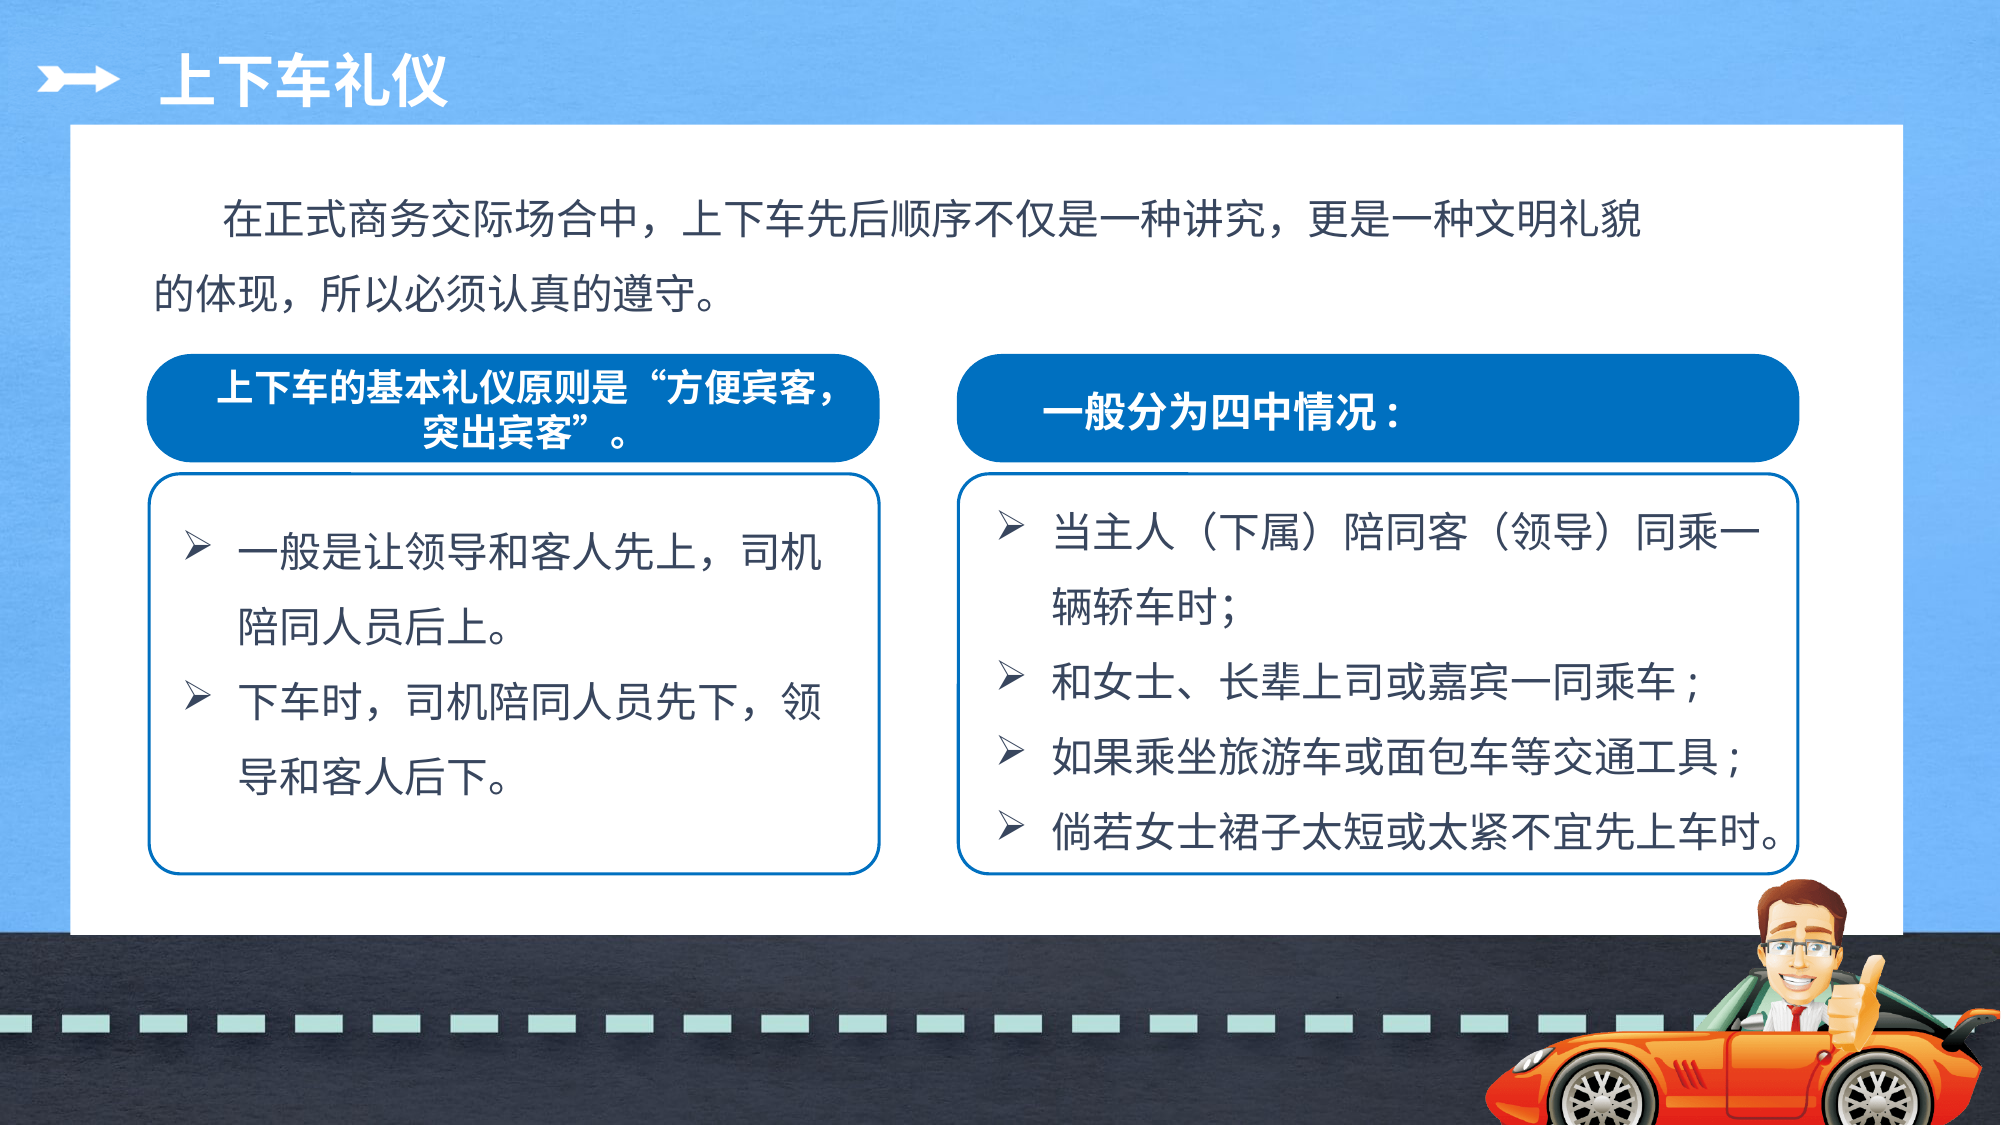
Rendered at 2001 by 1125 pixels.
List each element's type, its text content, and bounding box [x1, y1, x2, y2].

text_box 在正式商务交际场合中，上下车先后顺序不仅是一种讲究，更是一种文明礼貌的体现，所以必须认真的遵守。 [138, 160, 1680, 326]
text_box 上下车礼仪 [143, 37, 465, 122]
picture [0, 0, 2001, 1125]
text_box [148, 311, 1798, 905]
